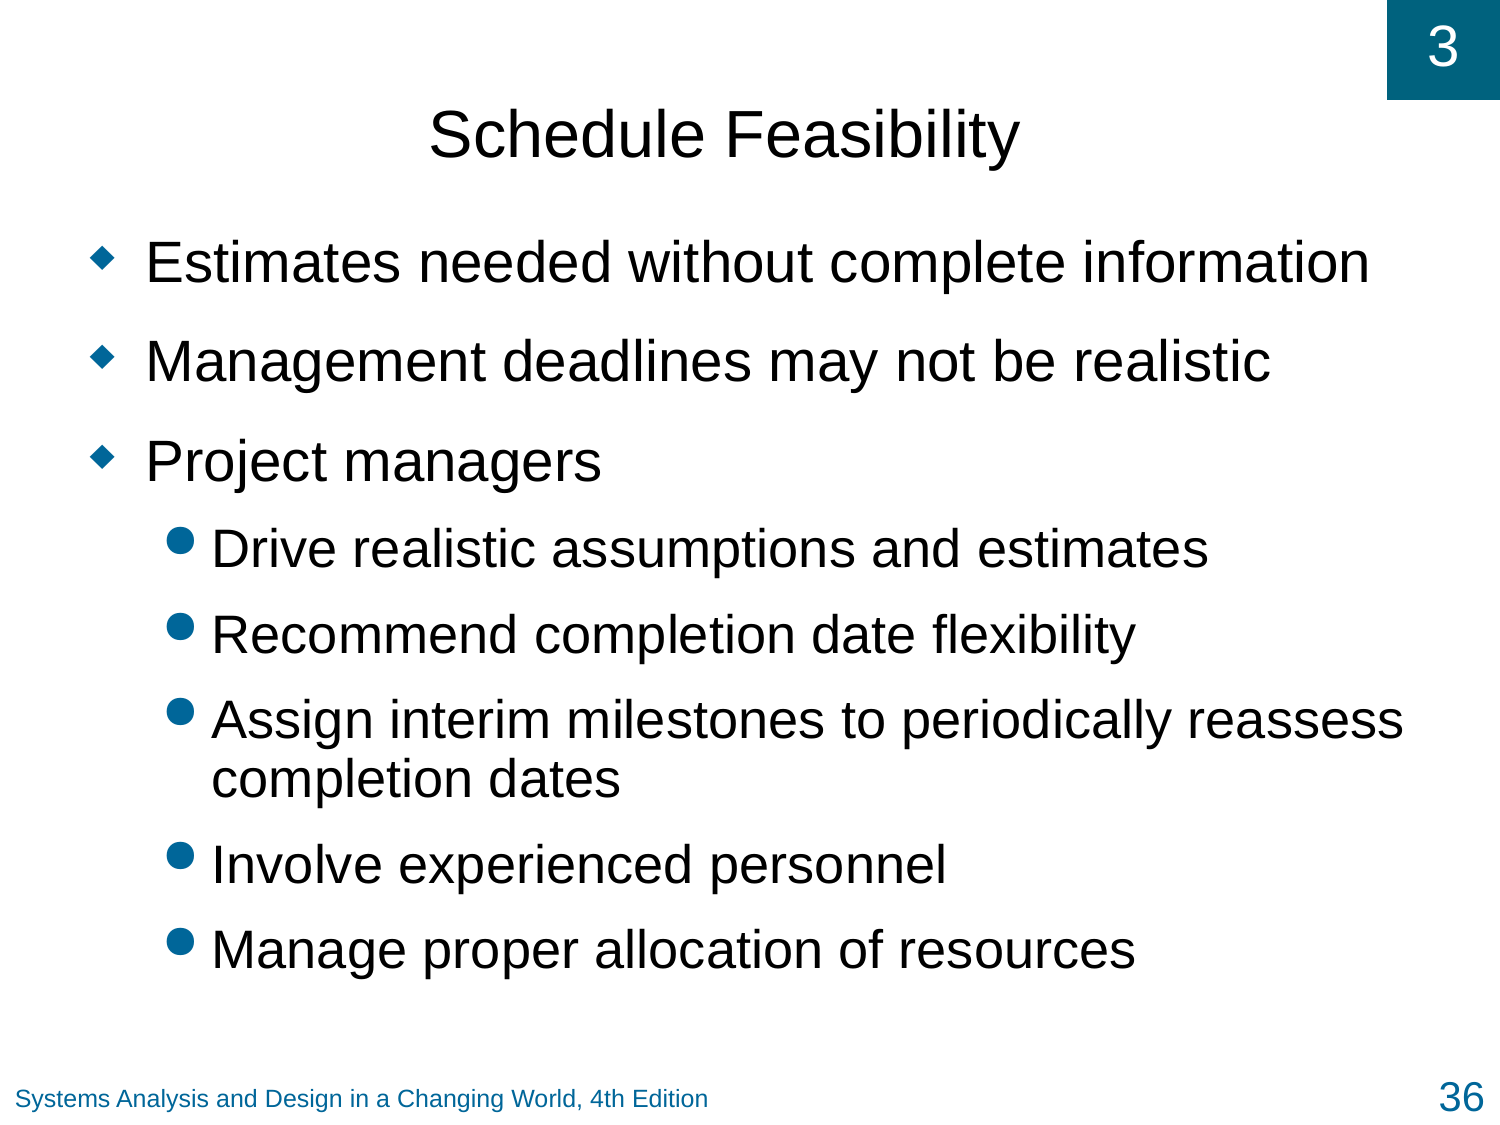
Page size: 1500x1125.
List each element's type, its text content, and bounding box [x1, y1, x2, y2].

title Schedule Feasibility [74, 37, 1376, 224]
slide_number 36 [1149, 1062, 1500, 1125]
footer Systems Analysis and Design in a Changing World, 4th Edition [0, 1074, 1138, 1125]
list Estimates needed without complete information Management deadlines may not be realistic Project managers Drive realistic assumptions and estimates Recommend completion date flexibility Assign interim milestones to periodically reassess completion dates Involve experienced personnel Manage proper allocation of resources [74, 224, 1451, 1038]
